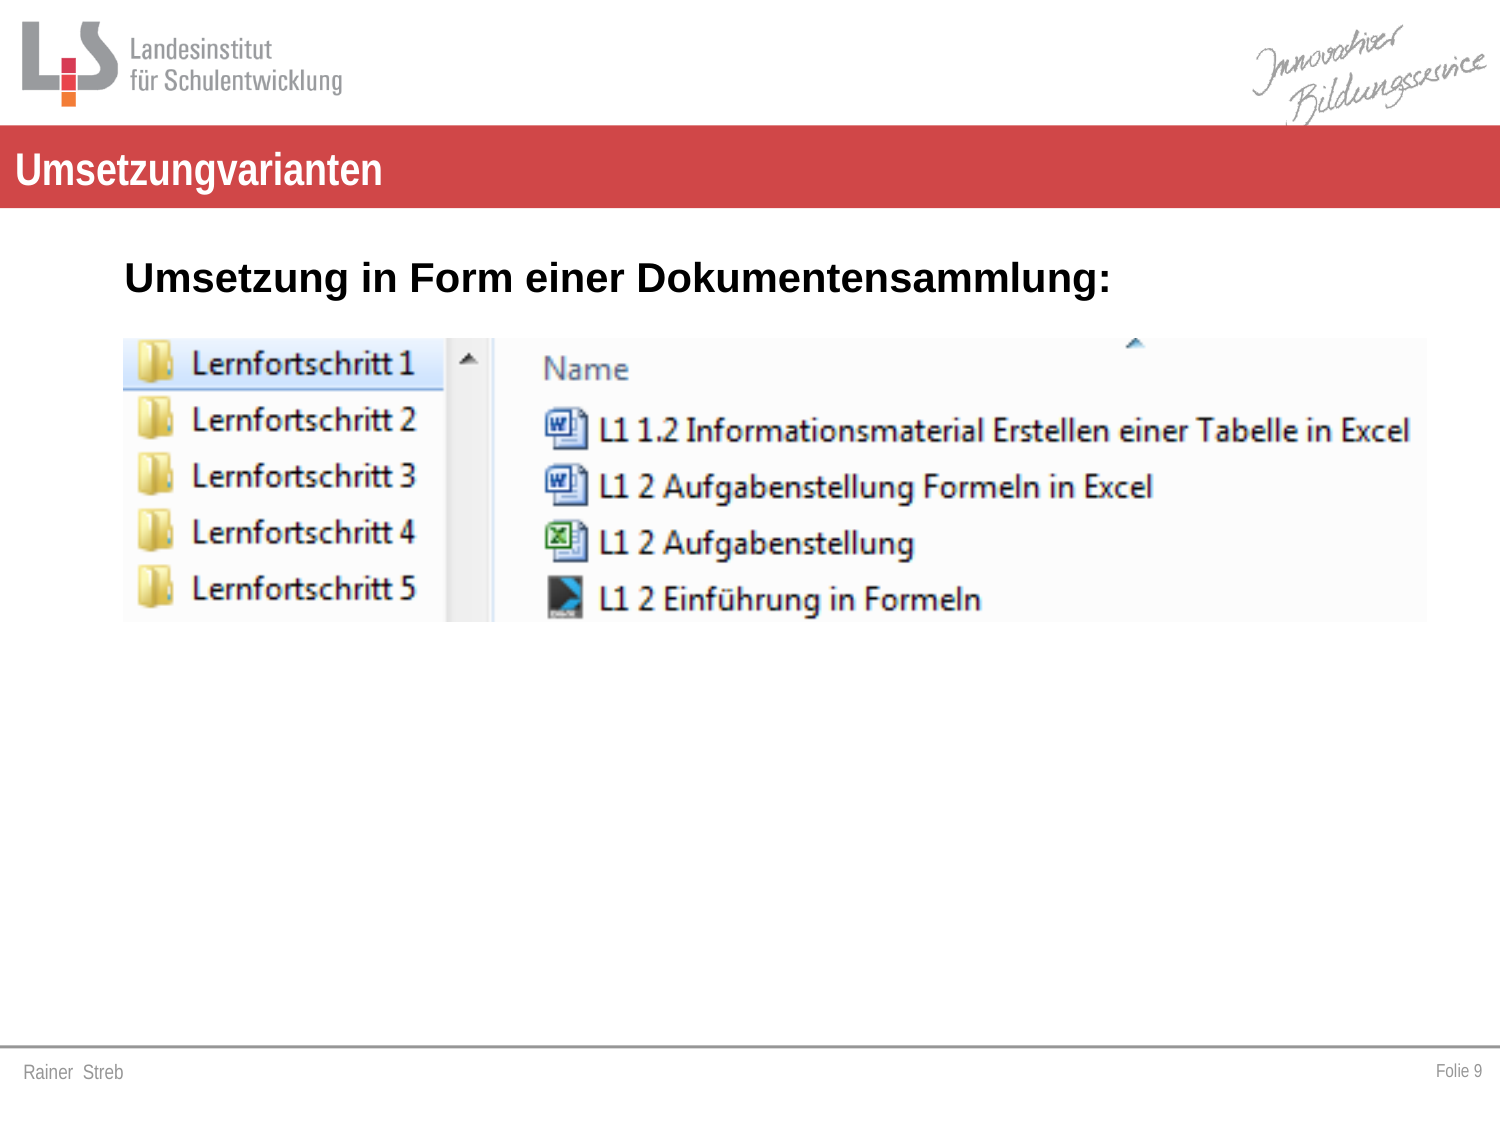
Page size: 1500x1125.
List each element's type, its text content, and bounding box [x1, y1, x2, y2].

picture [123, 337, 1427, 622]
title Umsetzungvarianten [0, 125, 1500, 209]
list Umsetzung in Form einer Dokumentensammlung: [64, 243, 1447, 1024]
picture [1252, 24, 1487, 125]
picture [20, 20, 346, 107]
